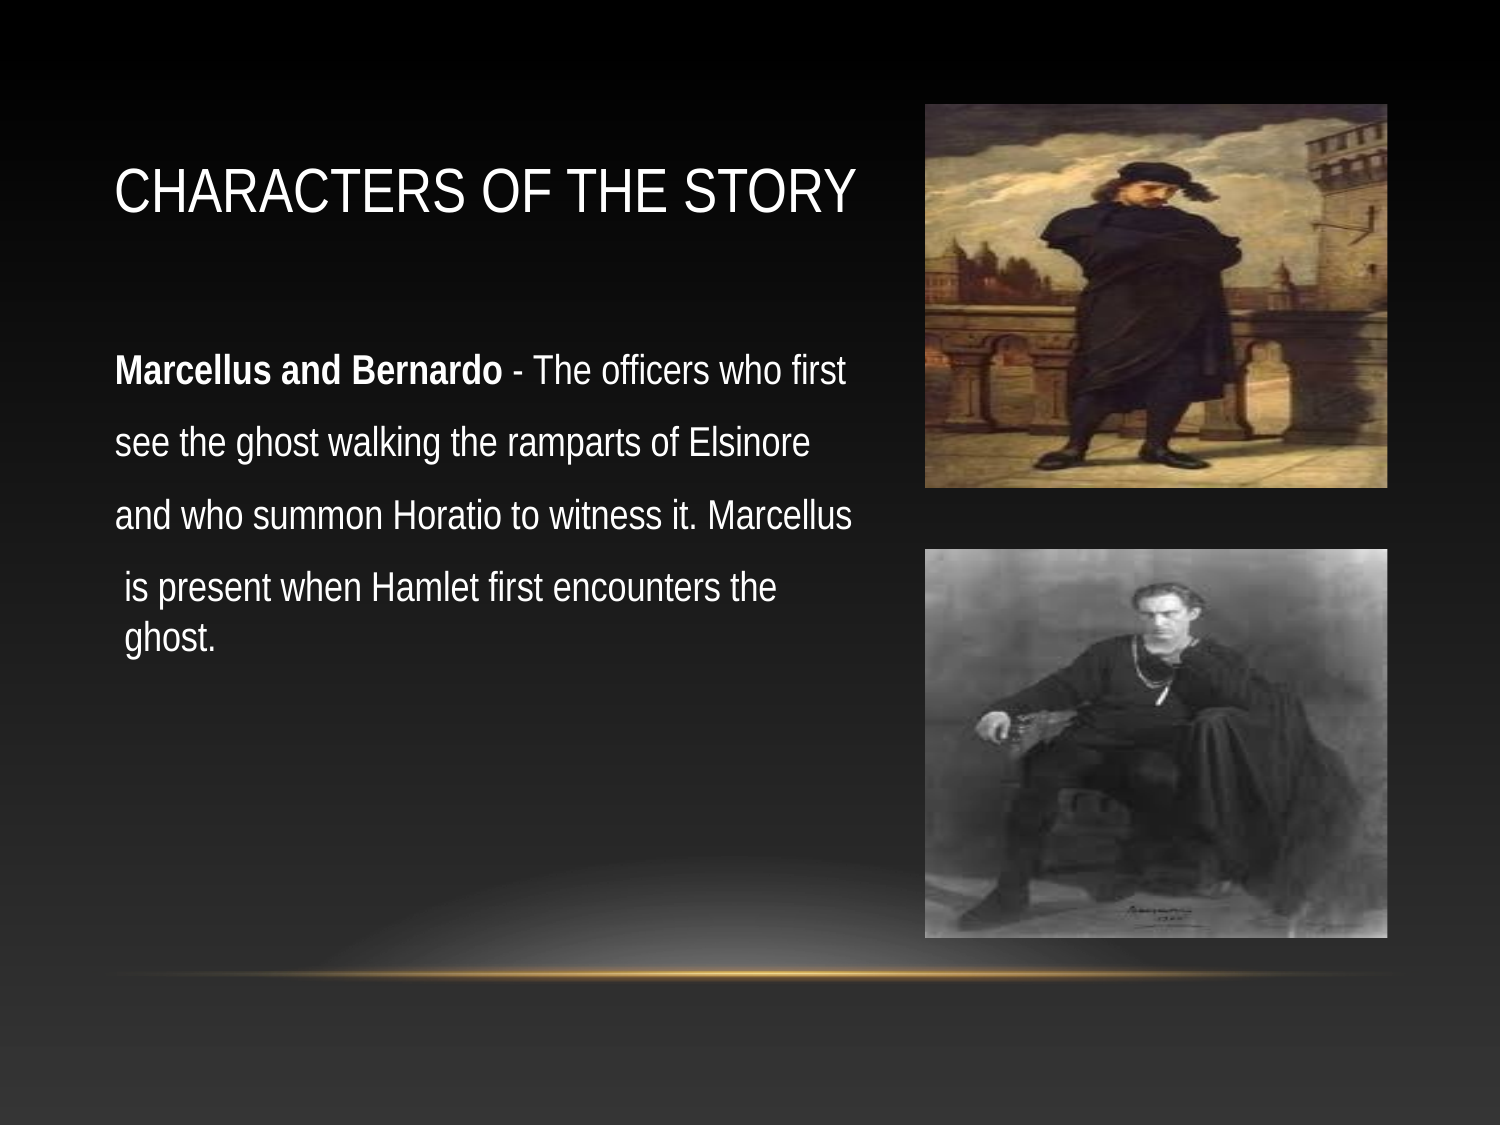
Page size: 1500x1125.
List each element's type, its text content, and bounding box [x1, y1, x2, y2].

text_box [924, 103, 1388, 938]
title CHARACTERS OF THE STORY [112, 147, 863, 317]
text_box Marcellus and Bernardo - The officers who first see the ghost walking the ramparts of Elsinore and who summon Horatio to witness it. Marcellus is present when Hamlet first encounters the ghost. [112, 317, 887, 661]
picture [0, 0, 1500, 1125]
